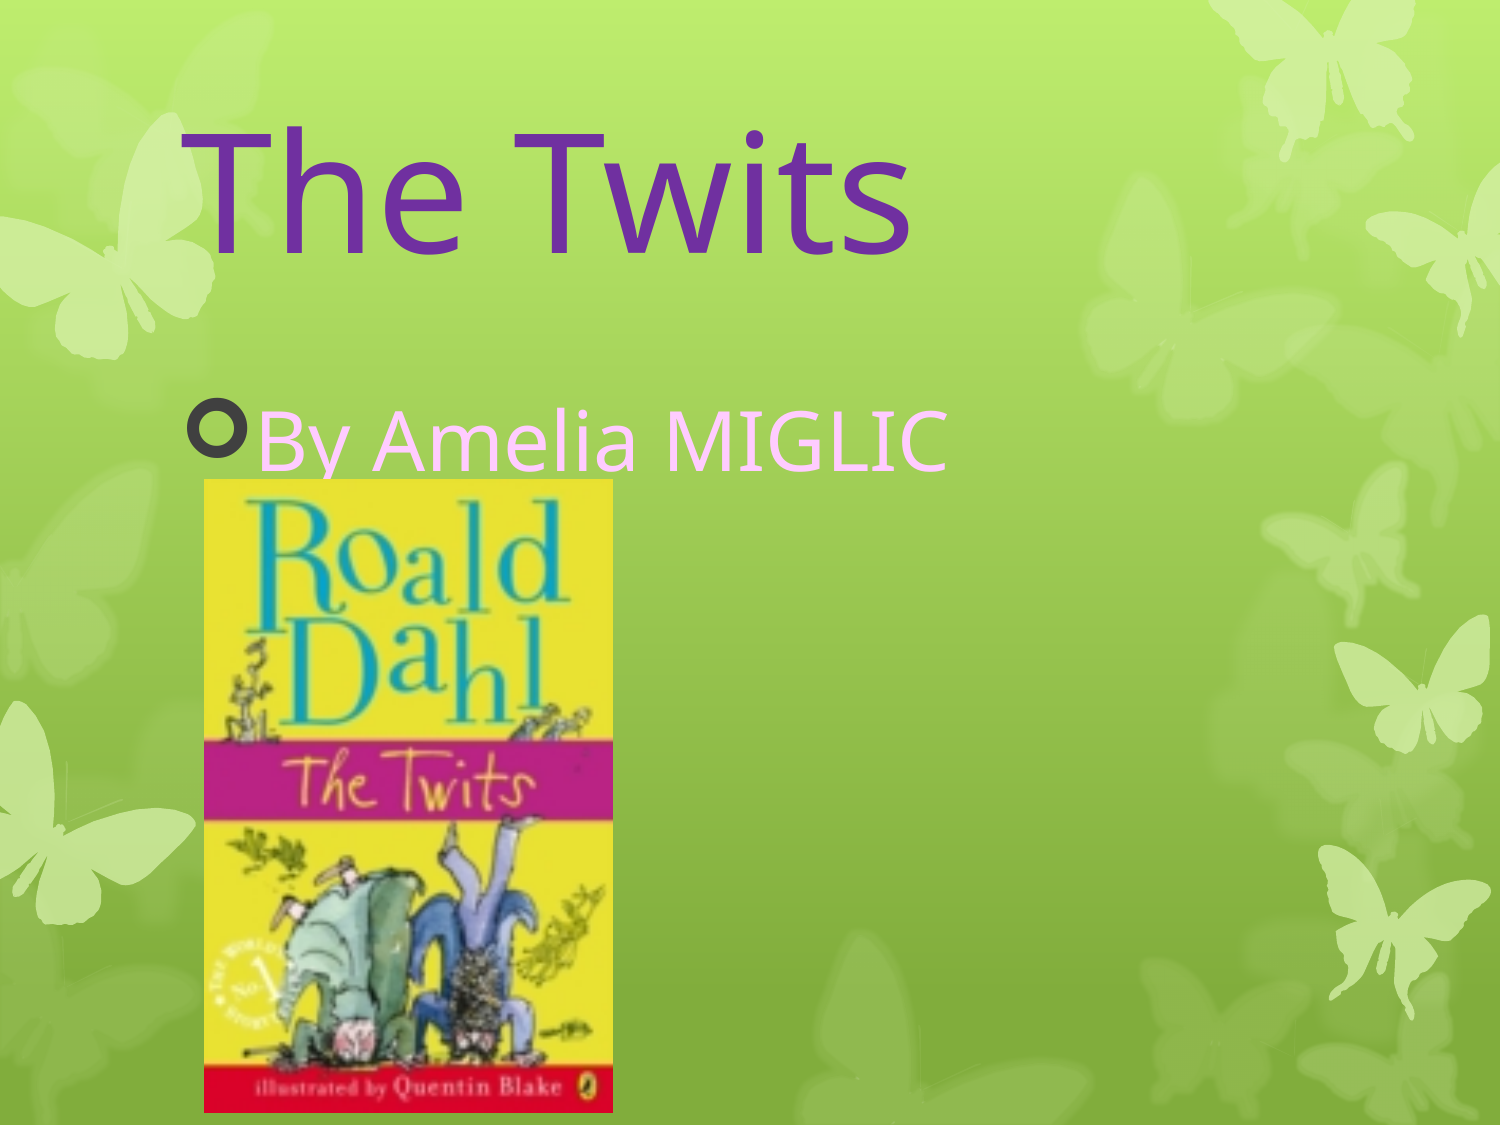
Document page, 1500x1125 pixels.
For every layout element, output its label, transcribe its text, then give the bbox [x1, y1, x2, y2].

list By Amelia MIGLIC [165, 373, 1335, 504]
title The Twits [165, 110, 1335, 263]
picture [203, 479, 613, 1113]
